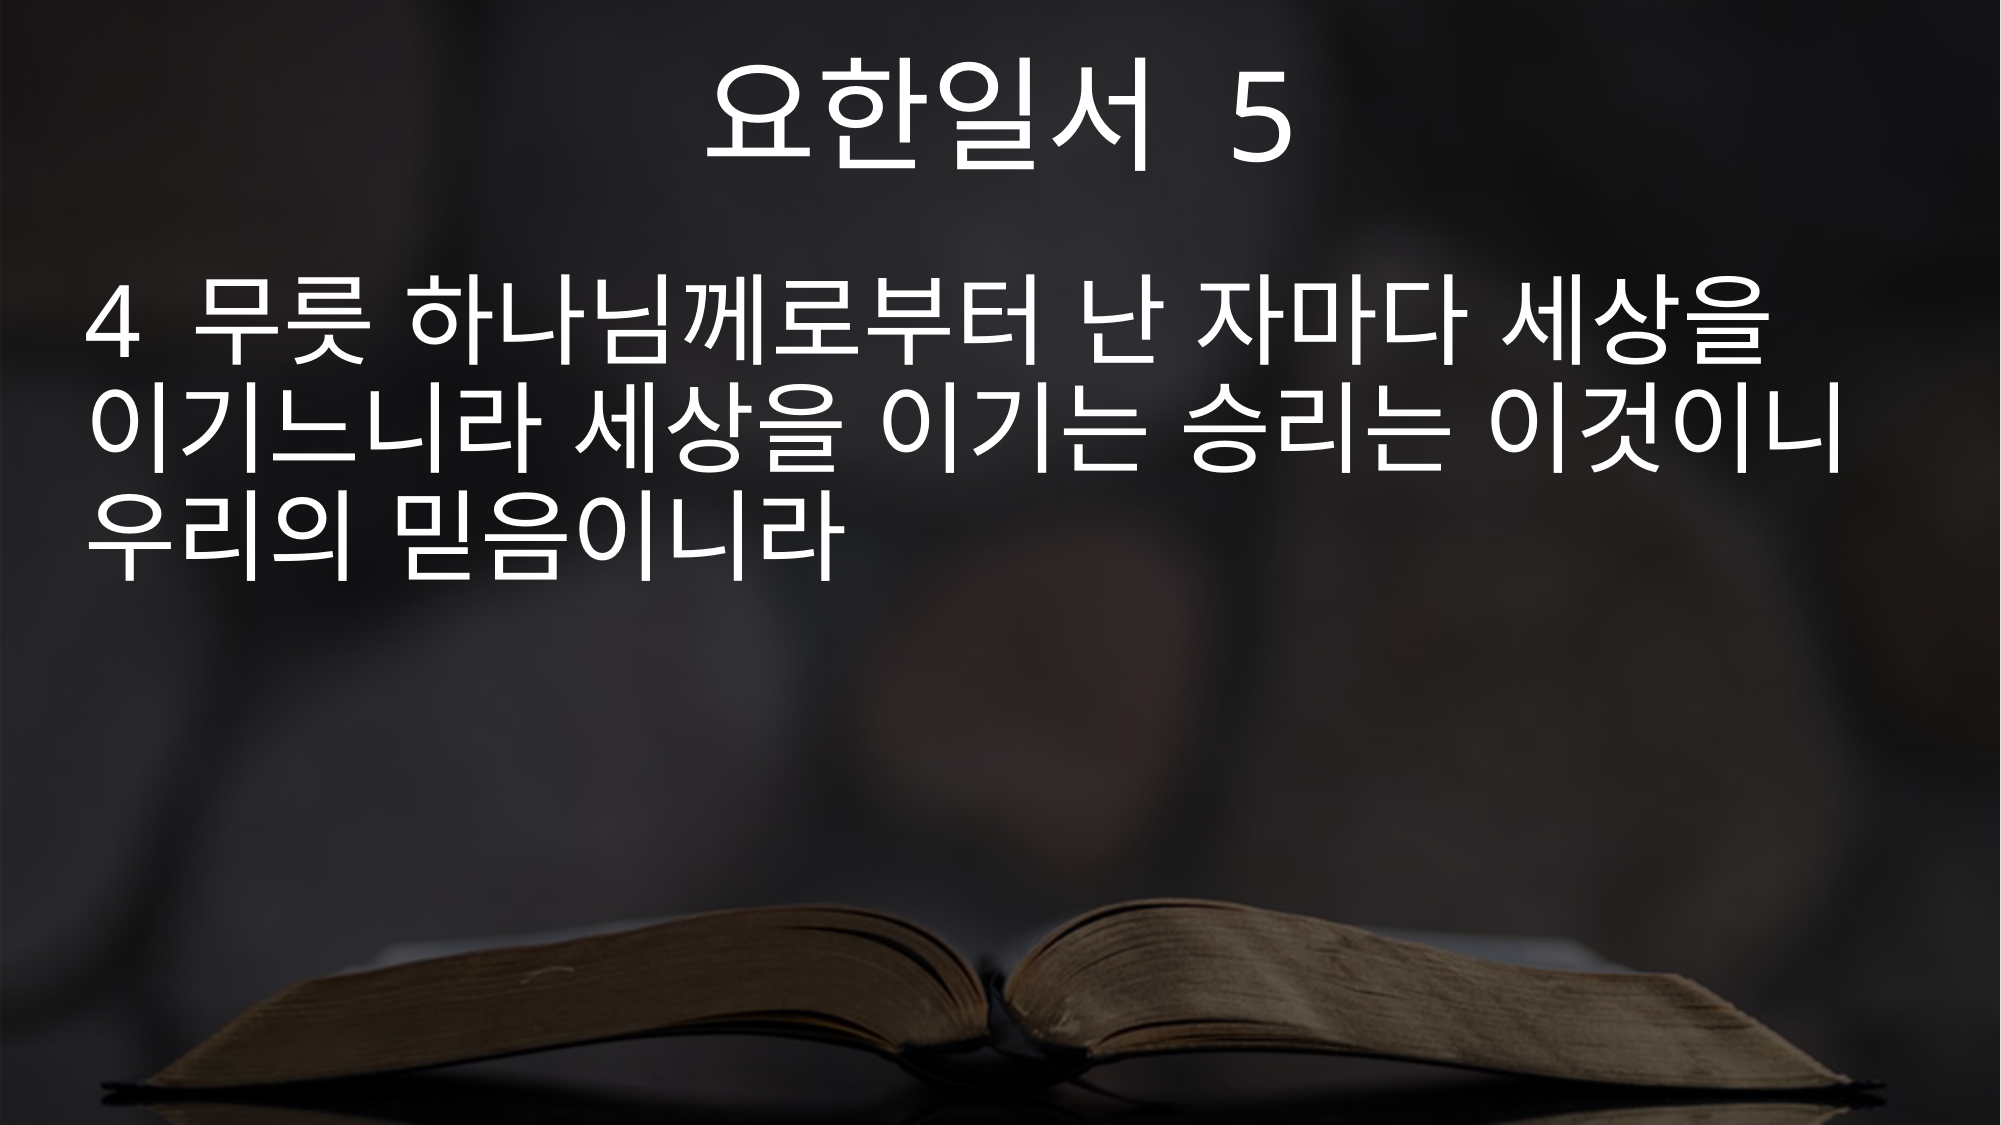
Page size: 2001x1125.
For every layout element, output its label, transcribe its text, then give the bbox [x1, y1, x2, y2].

list 4 무릇 하나님께로부터 난 자마다 세상을 이기느니라 세상을 이기는 승리는 이것이니 우리의 믿음이니라 [69, 263, 1953, 423]
picture [0, 0, 2001, 1125]
footer 요한일서 5 [0, 32, 2000, 192]
